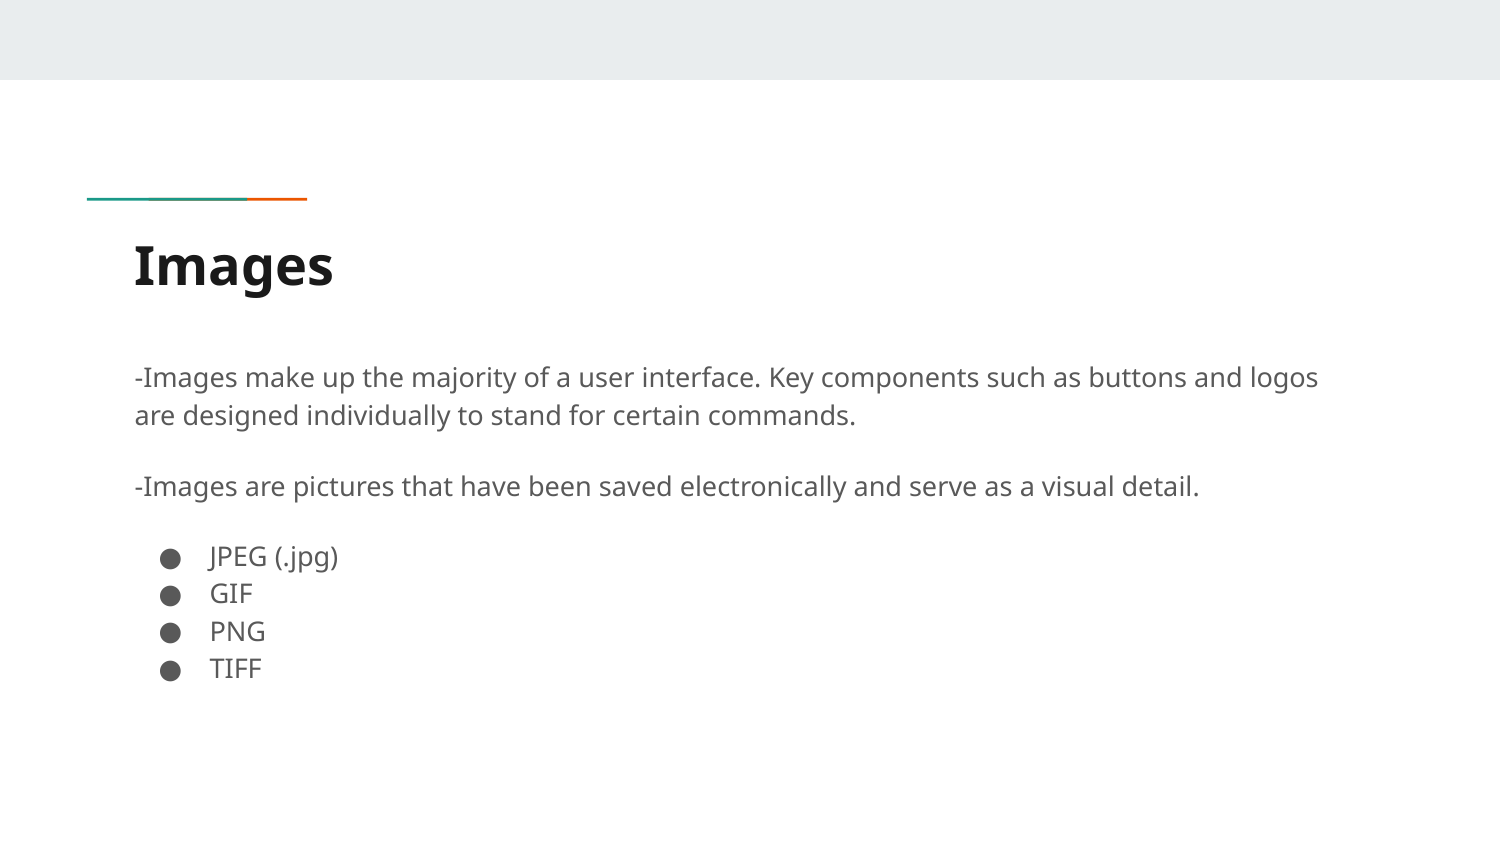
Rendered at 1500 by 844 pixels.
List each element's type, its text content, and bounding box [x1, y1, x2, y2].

list -Images make up the majority of a user interface. Key components such as buttons and logos are designed individually to stand for certain commands. -Images are pictures that have been saved electronically and serve as a visual detail. JPEG (.jpg) GIF PNG TIFF [119, 341, 1381, 712]
title Images [119, 216, 1381, 305]
